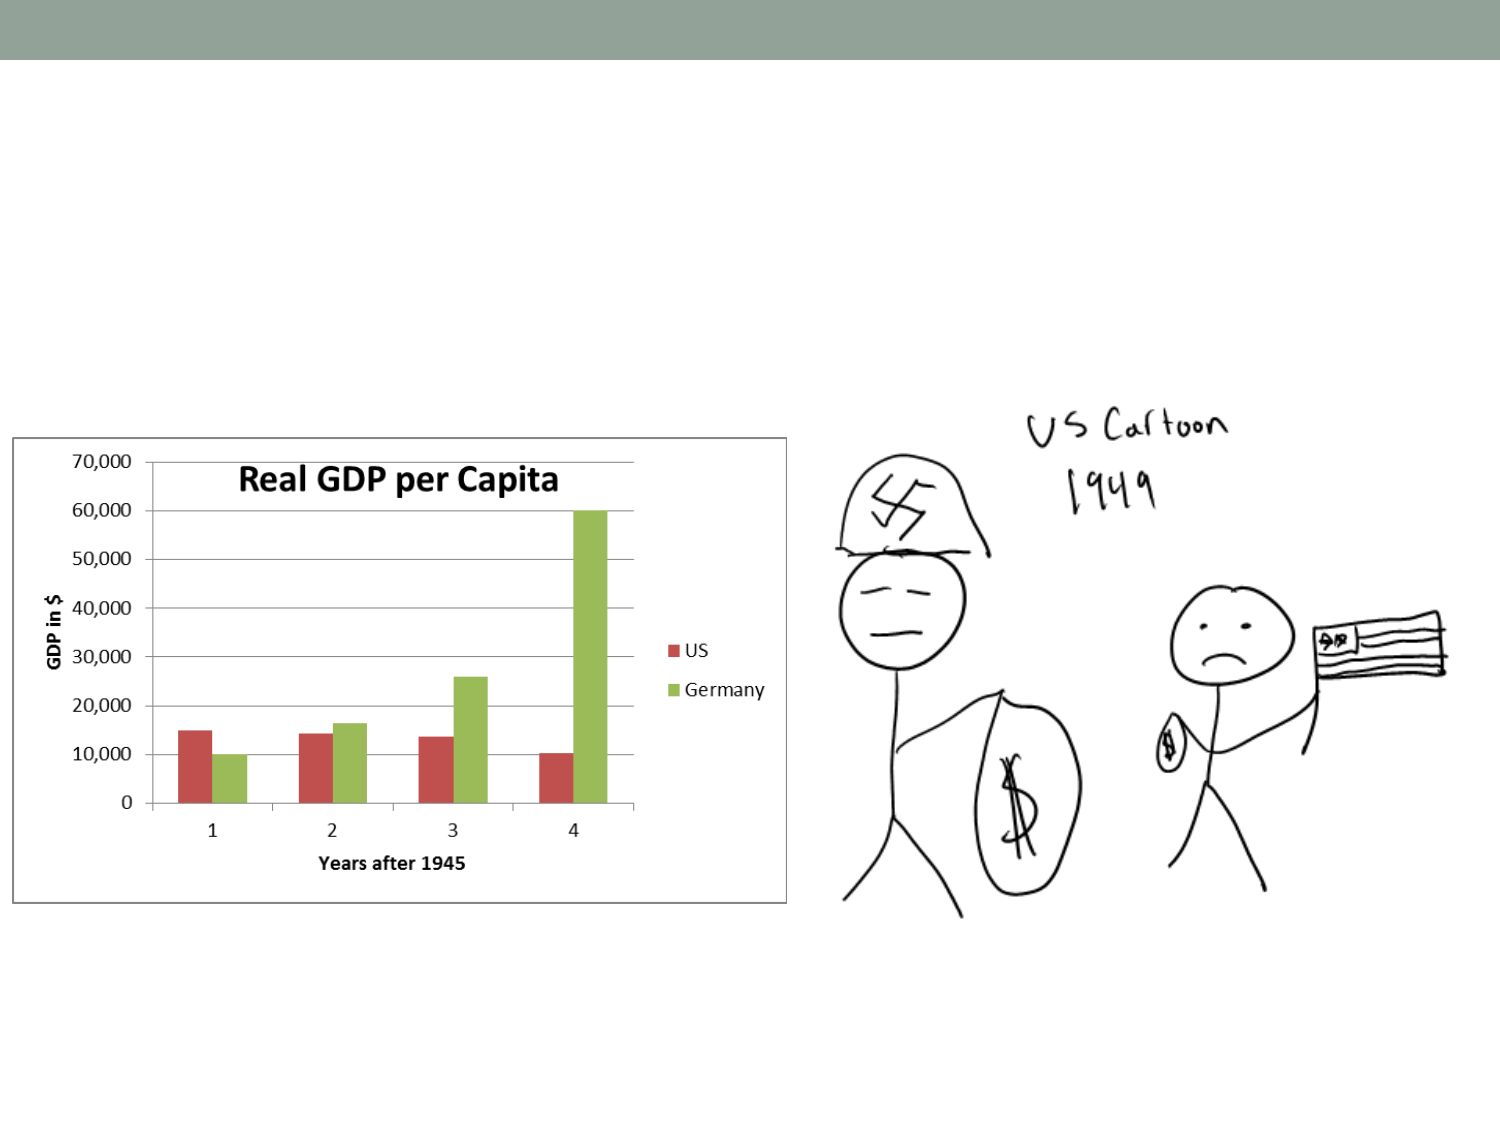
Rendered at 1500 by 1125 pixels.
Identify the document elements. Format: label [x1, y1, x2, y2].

picture [787, 383, 1455, 961]
list [12, 437, 784, 904]
